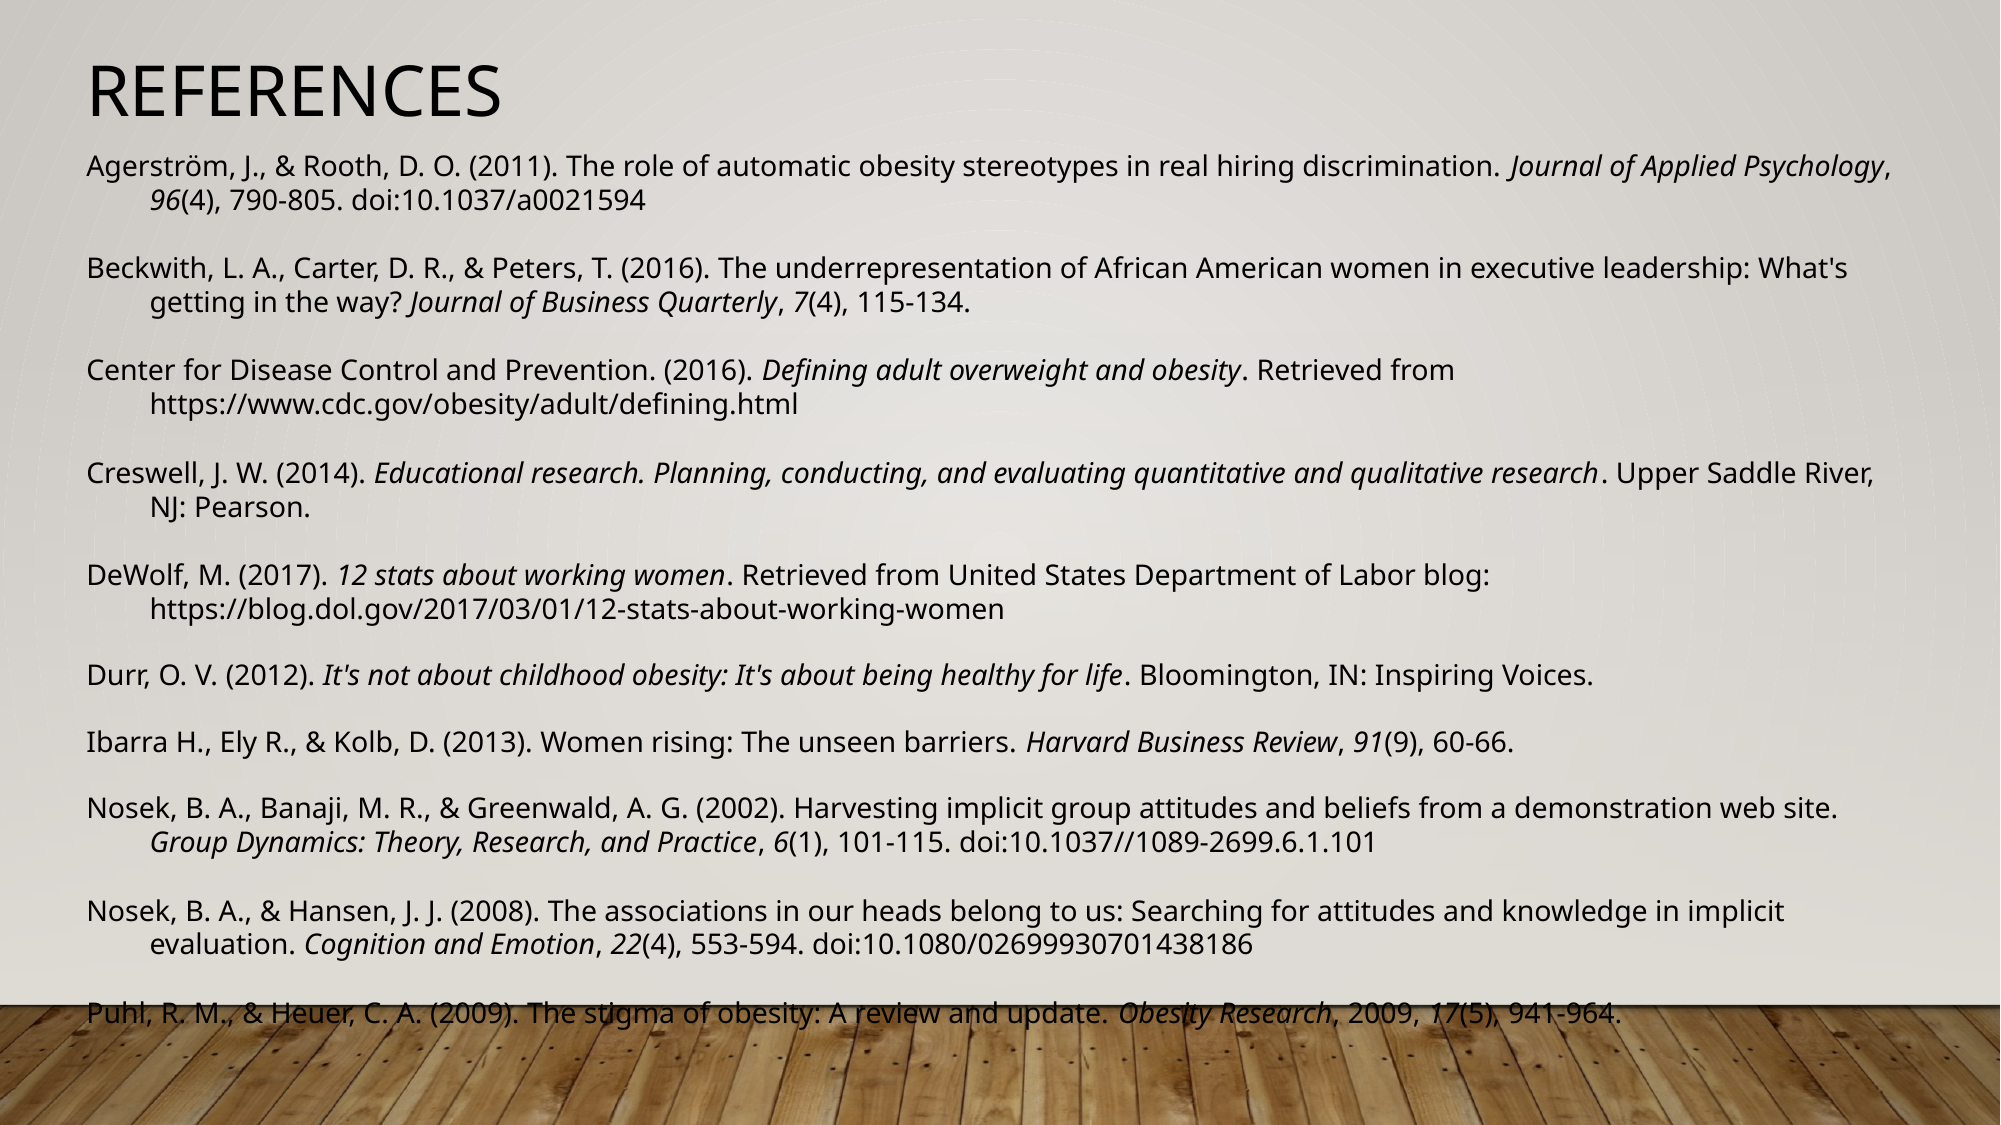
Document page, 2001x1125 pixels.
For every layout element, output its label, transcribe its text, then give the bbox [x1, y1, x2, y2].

picture [0, 1005, 2000, 1125]
text_box REFERENCES Agerström, J., & Rooth, D. O. (2011). The role of automatic obesity stereotypes in real hiring discrimination. Journal of Applied Psychology, 96(4), 790-805. doi:10.1037/a0021594 Beckwith, L. A., Carter, D. R., & Peters, T. (2016). The underrepresentation of African American women in executive leadership: What's getting in the way? Journal of Business Quarterly, 7(4), 115-134. Center for Disease Control and Prevention. (2016). Defining adult overweight and obesity. Retrieved from https://www.cdc.gov/obesity/adult/defining.html Creswell, J. W. (2014). Educational research. Planning, conducting, and evaluating quantitative and qualitative research. Upper Saddle River, NJ: Pearson. DeWolf, M. (2017). 12 stats about working women. Retrieved from United States Department of Labor blog: https://blog.dol.gov/2017/03/01/12-stats-about-working-women Durr, O. V. (2012). It's not about childhood obesity: It's about being healthy for life. Bloomington, IN: Inspiring Voices. Ibarra H., Ely R., & Kolb, D. (2013). Women rising: The unseen barriers. Harvard Business Review, 91(9), 60-66. Nosek, B. A., Banaji, M. R., & Greenwald, A. G. (2002). Harvesting implicit group attitudes and beliefs from a demonstration web site. Group Dynamics: Theory, Research, and Practice, 6(1), 101-115. doi:10.1037//1089-2699.6.1.101 Nosek, B. A., & Hansen, J. J. (2008). The associations in our heads belong to us: Searching for attitudes and knowledge in implicit evaluation. Cognition and Emotion, 22(4), 553-594. doi:10.1080/02699930701438186 Puhl, R. M., & Heuer, C. A. (2009). The stigma of obesity: A review and update. Obesity Research, 2009, 17(5), 941-964. [71, 38, 1929, 1044]
